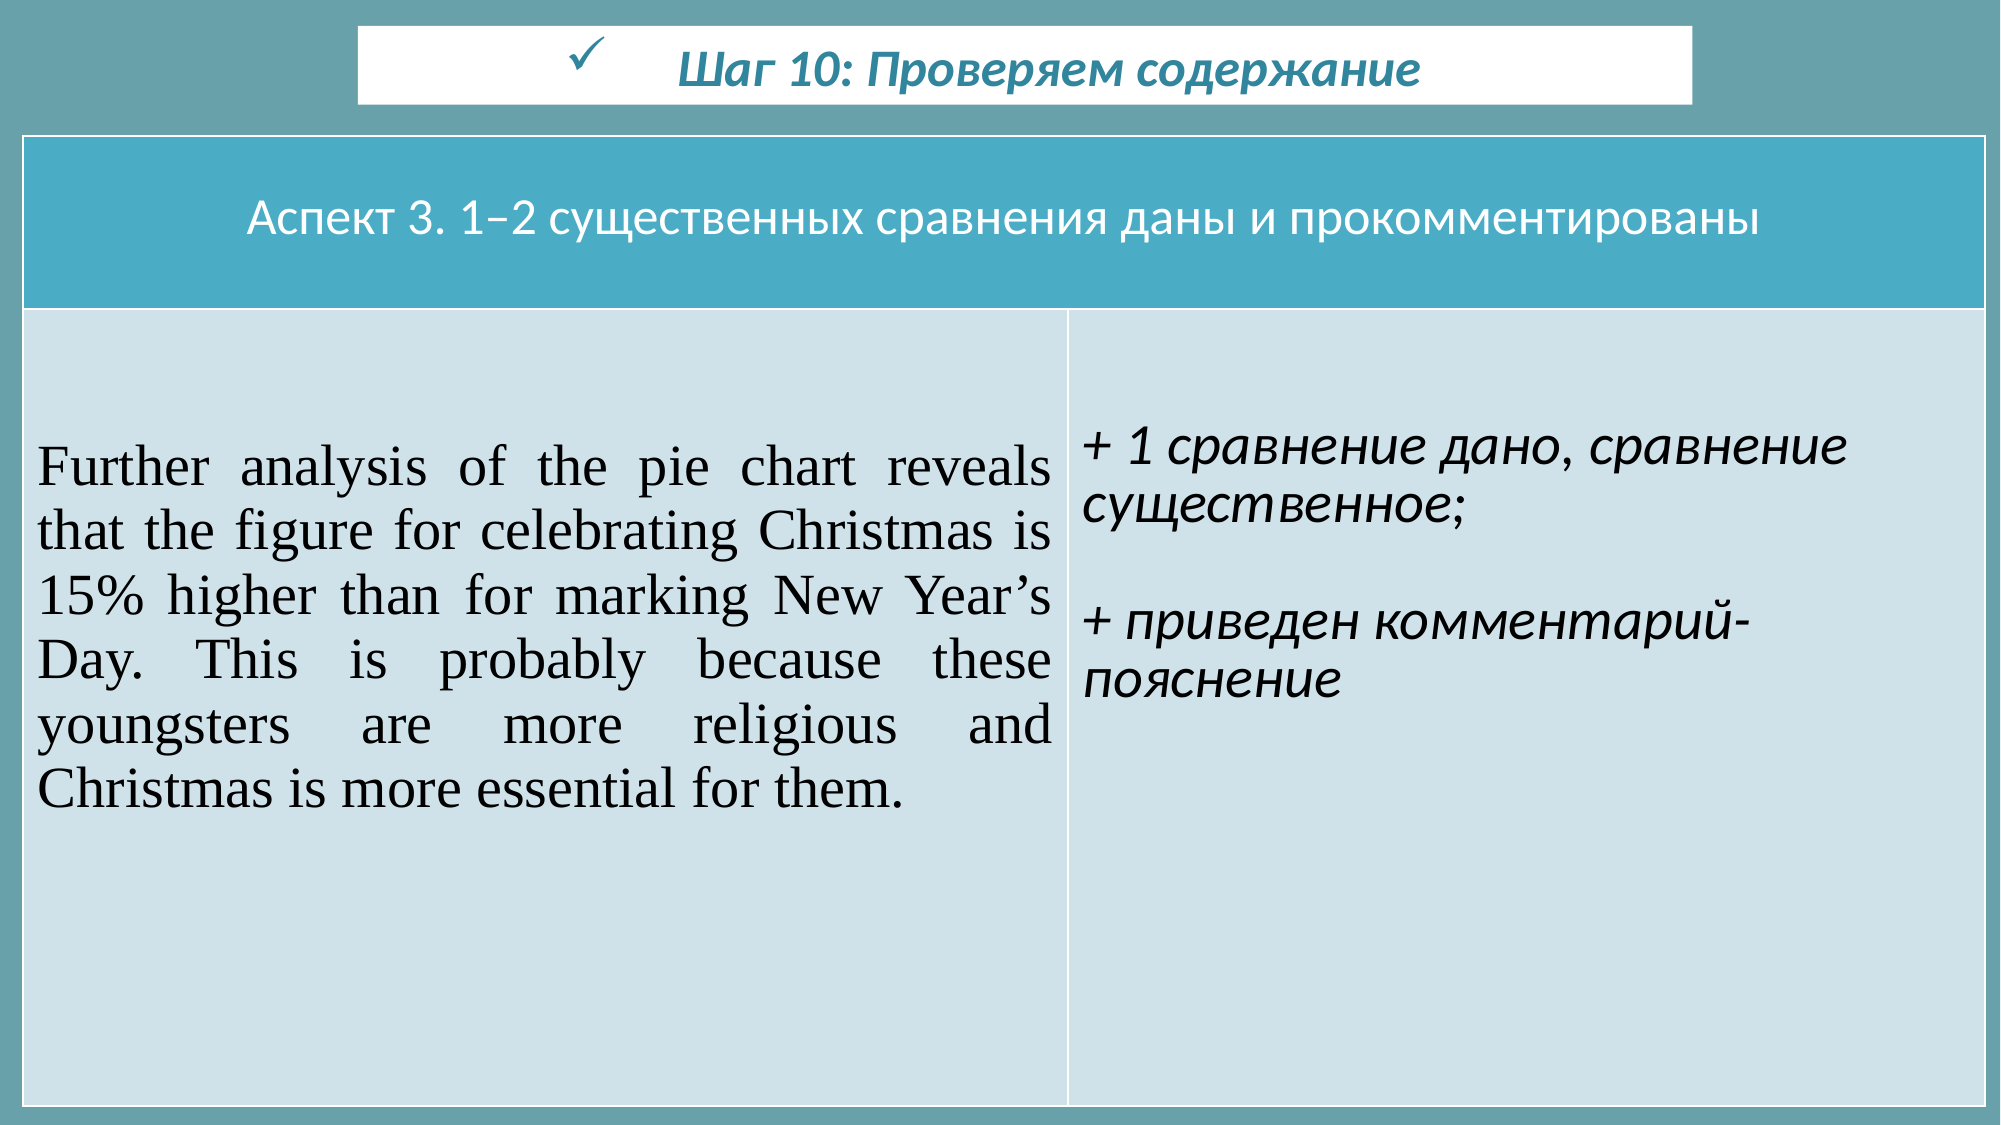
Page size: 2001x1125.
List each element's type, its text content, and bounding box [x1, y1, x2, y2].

table_header Аспект 3. 1–2 существенных сравнения даны и прокомментированы [24, 137, 1984, 308]
text_box Шаг 10: Проверяем содержание [357, 25, 1693, 105]
table_cell Further analysis of the pie chart reveals that the figure for celebrating Christmas is 15% higher than for marking New Year’s Day. This is probably because these youngsters are more religious and Christmas is more essential for them. [24, 310, 1067, 1105]
table_cell + 1 сравнение дано, сравнение существенное; + приведен комментарий-пояснение [1069, 310, 1984, 1105]
picture [0, 0, 2001, 1125]
